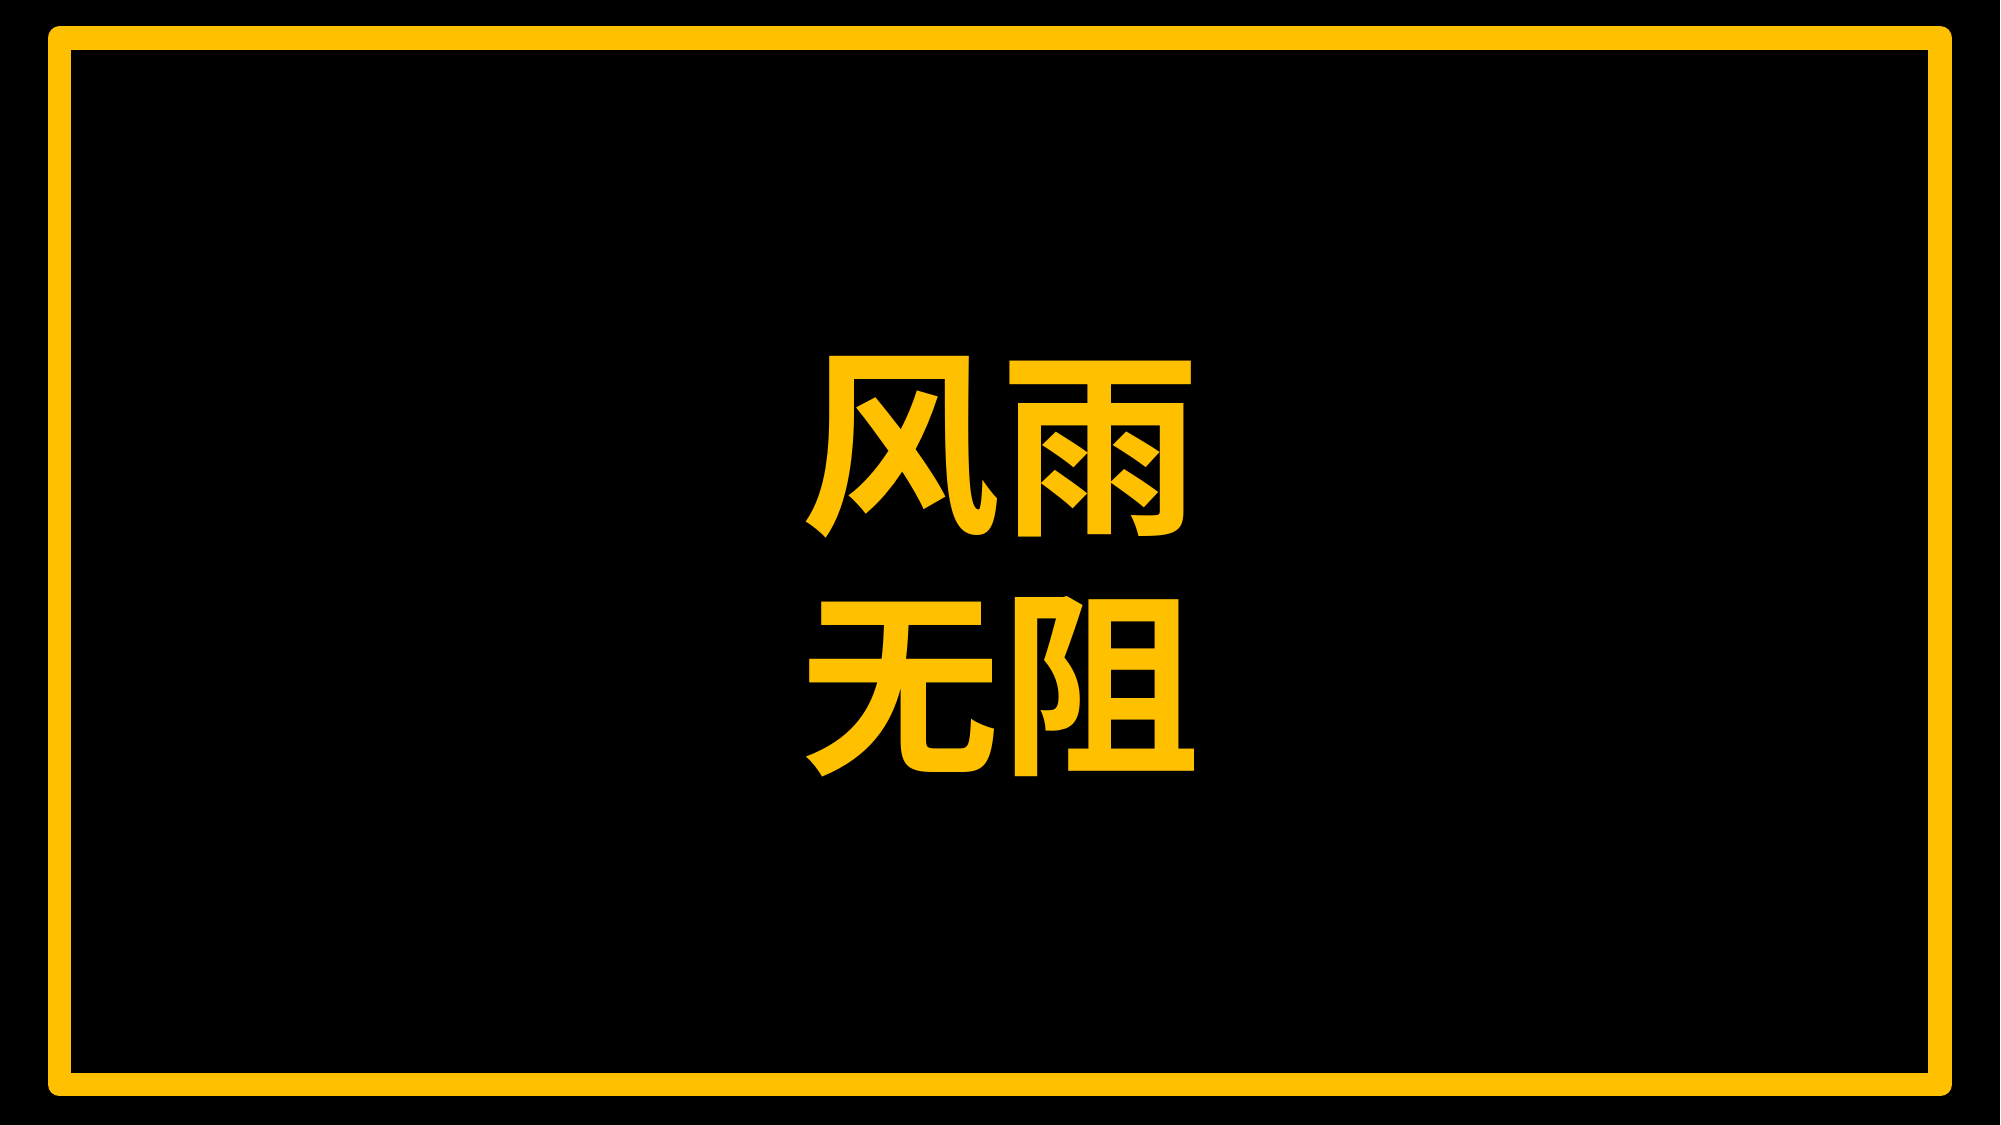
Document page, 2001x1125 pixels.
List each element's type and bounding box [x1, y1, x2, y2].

text_box [59, 37, 1941, 1086]
